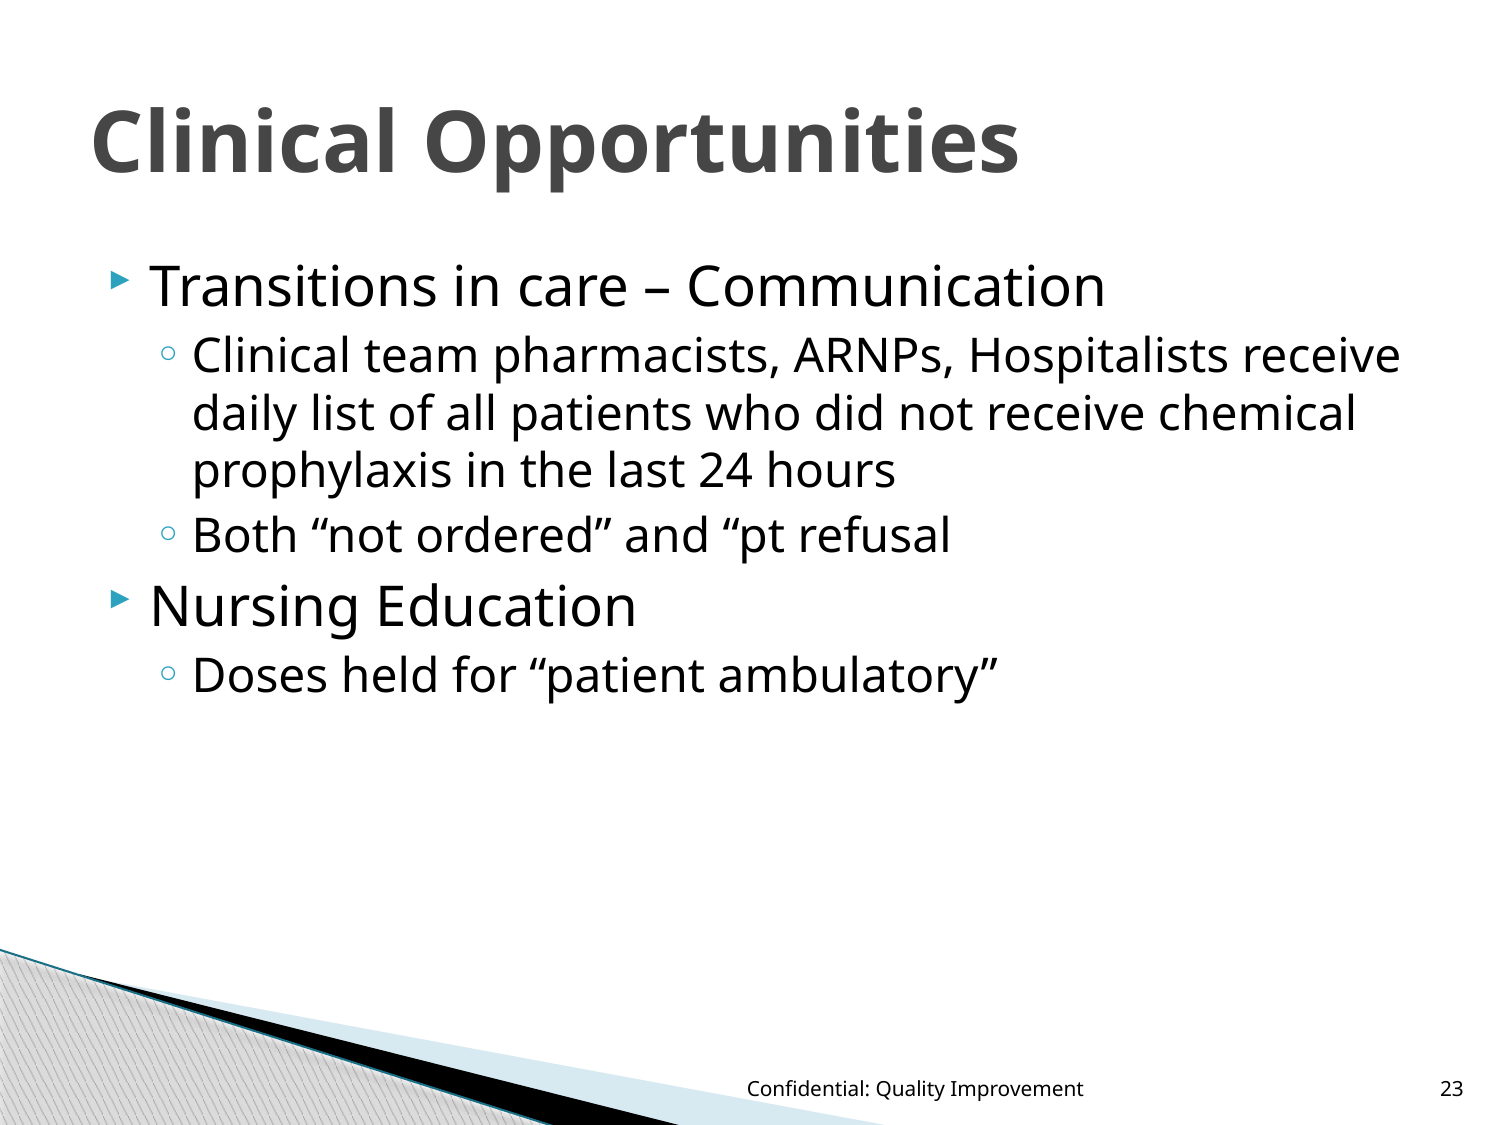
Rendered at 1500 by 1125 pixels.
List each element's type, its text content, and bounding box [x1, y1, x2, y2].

list Transitions in care – Communication Clinical team pharmacists, ARNPs, Hospitalists receive daily list of all patients who did not receive chemical prophylaxis in the last 24 hours Both “not ordered” and “pt refusal Nursing Education Doses held for “patient ambulatory” [75, 243, 1425, 986]
footer Confidential: Quality Improvement [718, 1051, 1105, 1112]
slide_number 23 [1418, 1051, 1479, 1112]
title Clinical Opportunities [75, 45, 1425, 233]
